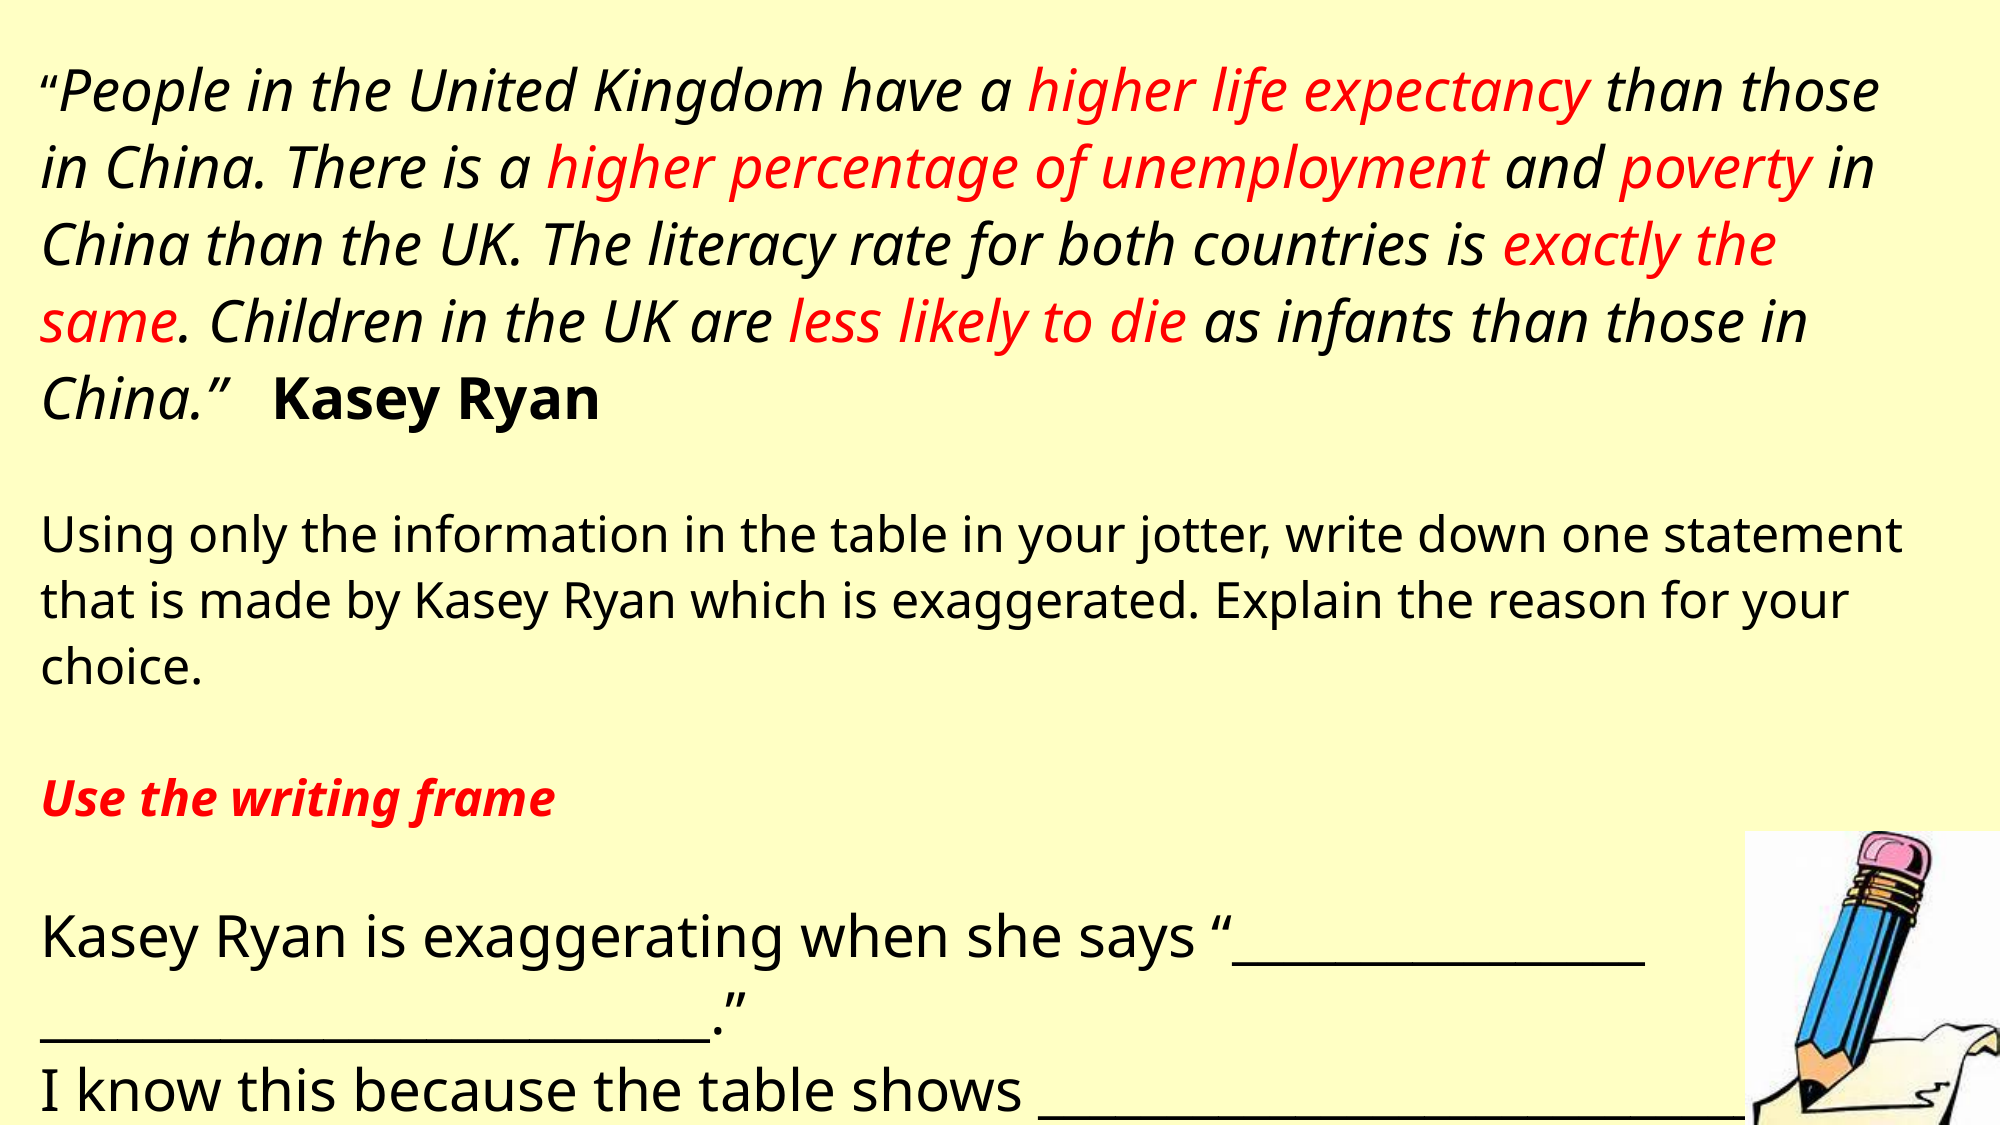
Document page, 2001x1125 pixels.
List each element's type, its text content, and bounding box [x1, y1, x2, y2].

picture [1745, 831, 2000, 1125]
text_box “People in the United Kingdom have a higher life expectancy than those in China. There is a higher percentage of unemployment and poverty in China than the UK. The literacy rate for both countries is exactly the same. Children in the UK are less likely to die as infants than those in China.” Kasey Ryan Using only the information in the table in your jotter, write down one statement that is made by Kasey Ryan which is exaggerated. Explain the reason for your choice. Use the writing frame Kasey Ryan is exaggerating when she says “________________ __________________________.” I know this because the table shows _______________________________ _______________. [25, 38, 1932, 1125]
